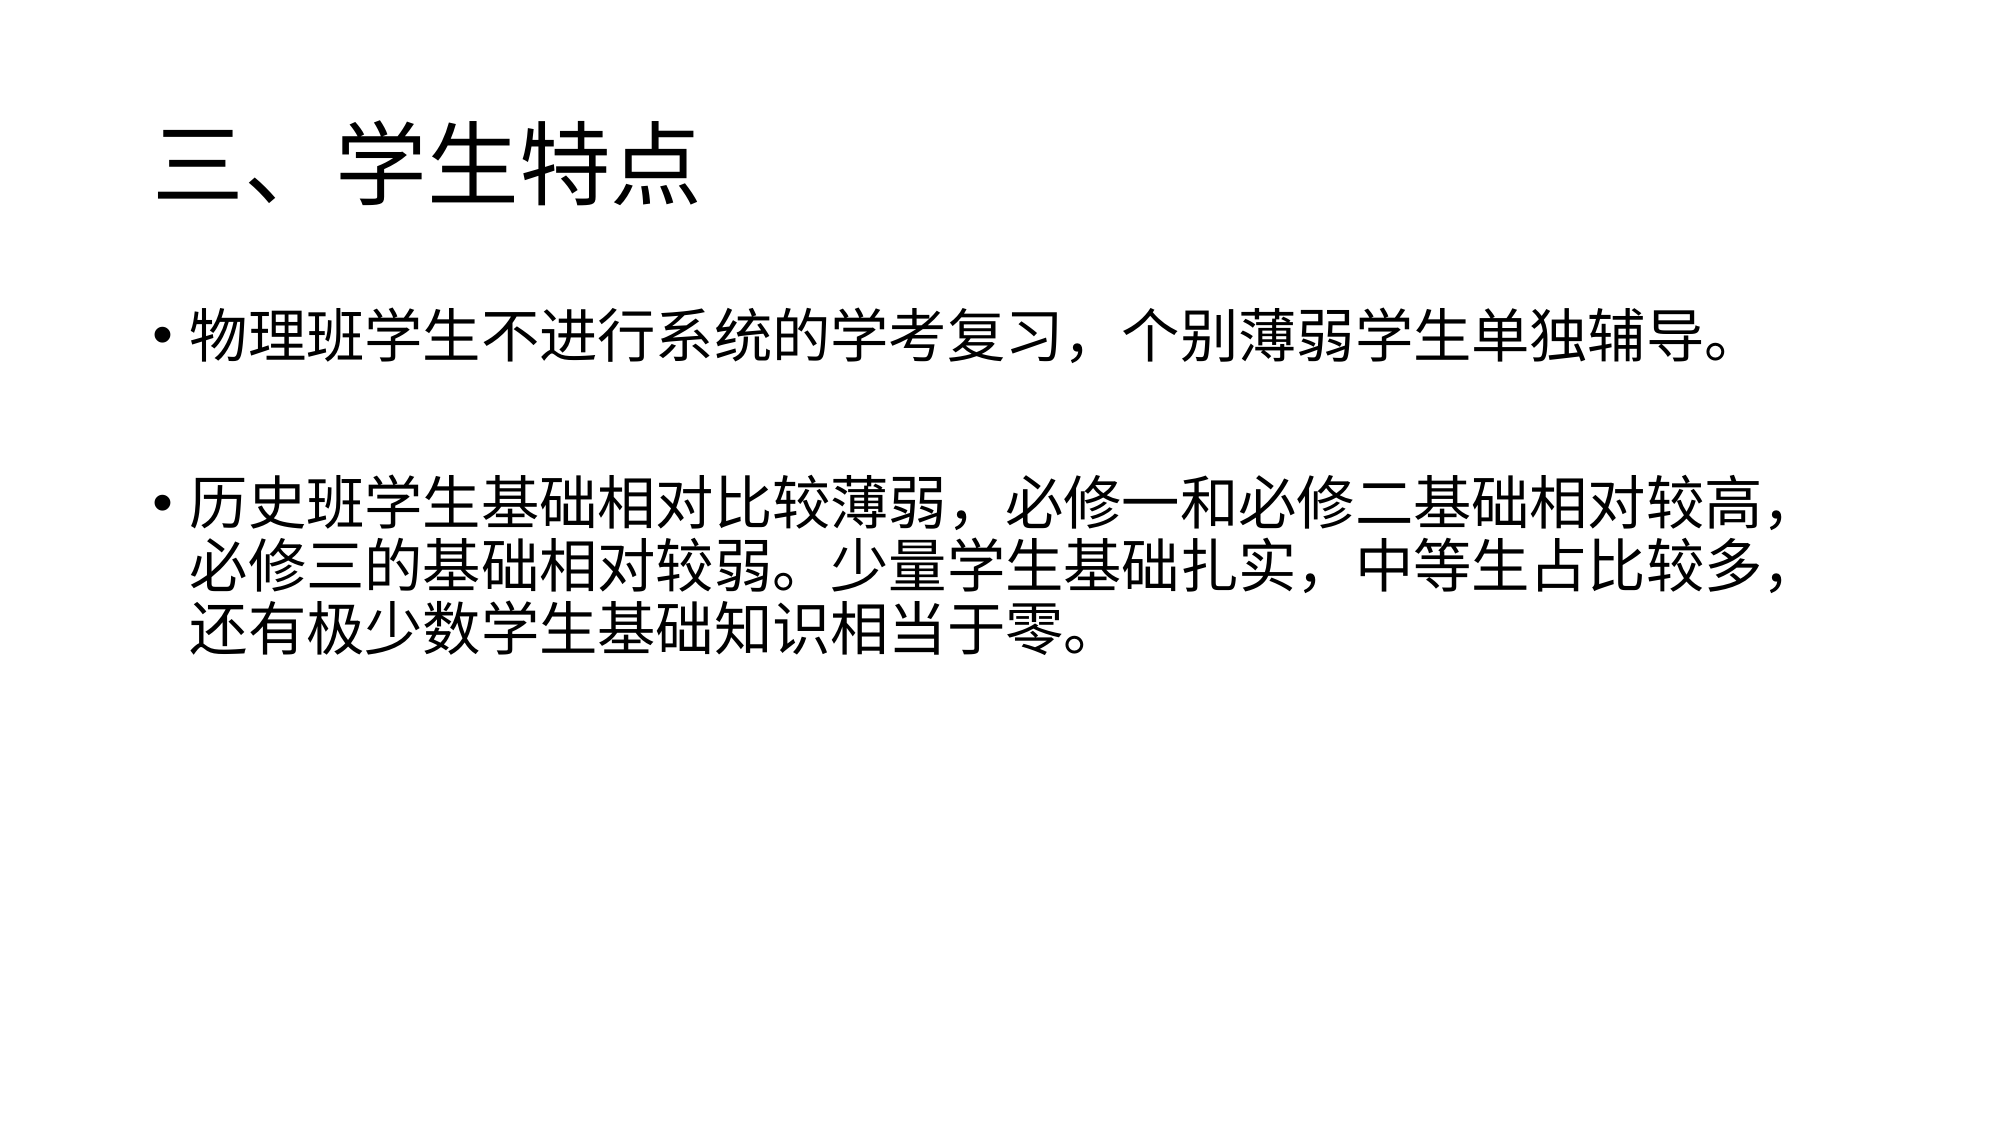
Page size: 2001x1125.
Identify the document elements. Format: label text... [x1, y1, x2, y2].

title 三、学生特点 [137, 59, 1863, 278]
list 物理班学生不进行系统的学考复习，个别薄弱学生单独辅导。 历史班学生基础相对比较薄弱，必修一和必修二基础相对较高，必修三的基础相对较弱。少量学生基础扎实，中等生占比较多，还有极少数学生基础知识相当于零。 [137, 299, 1863, 1014]
